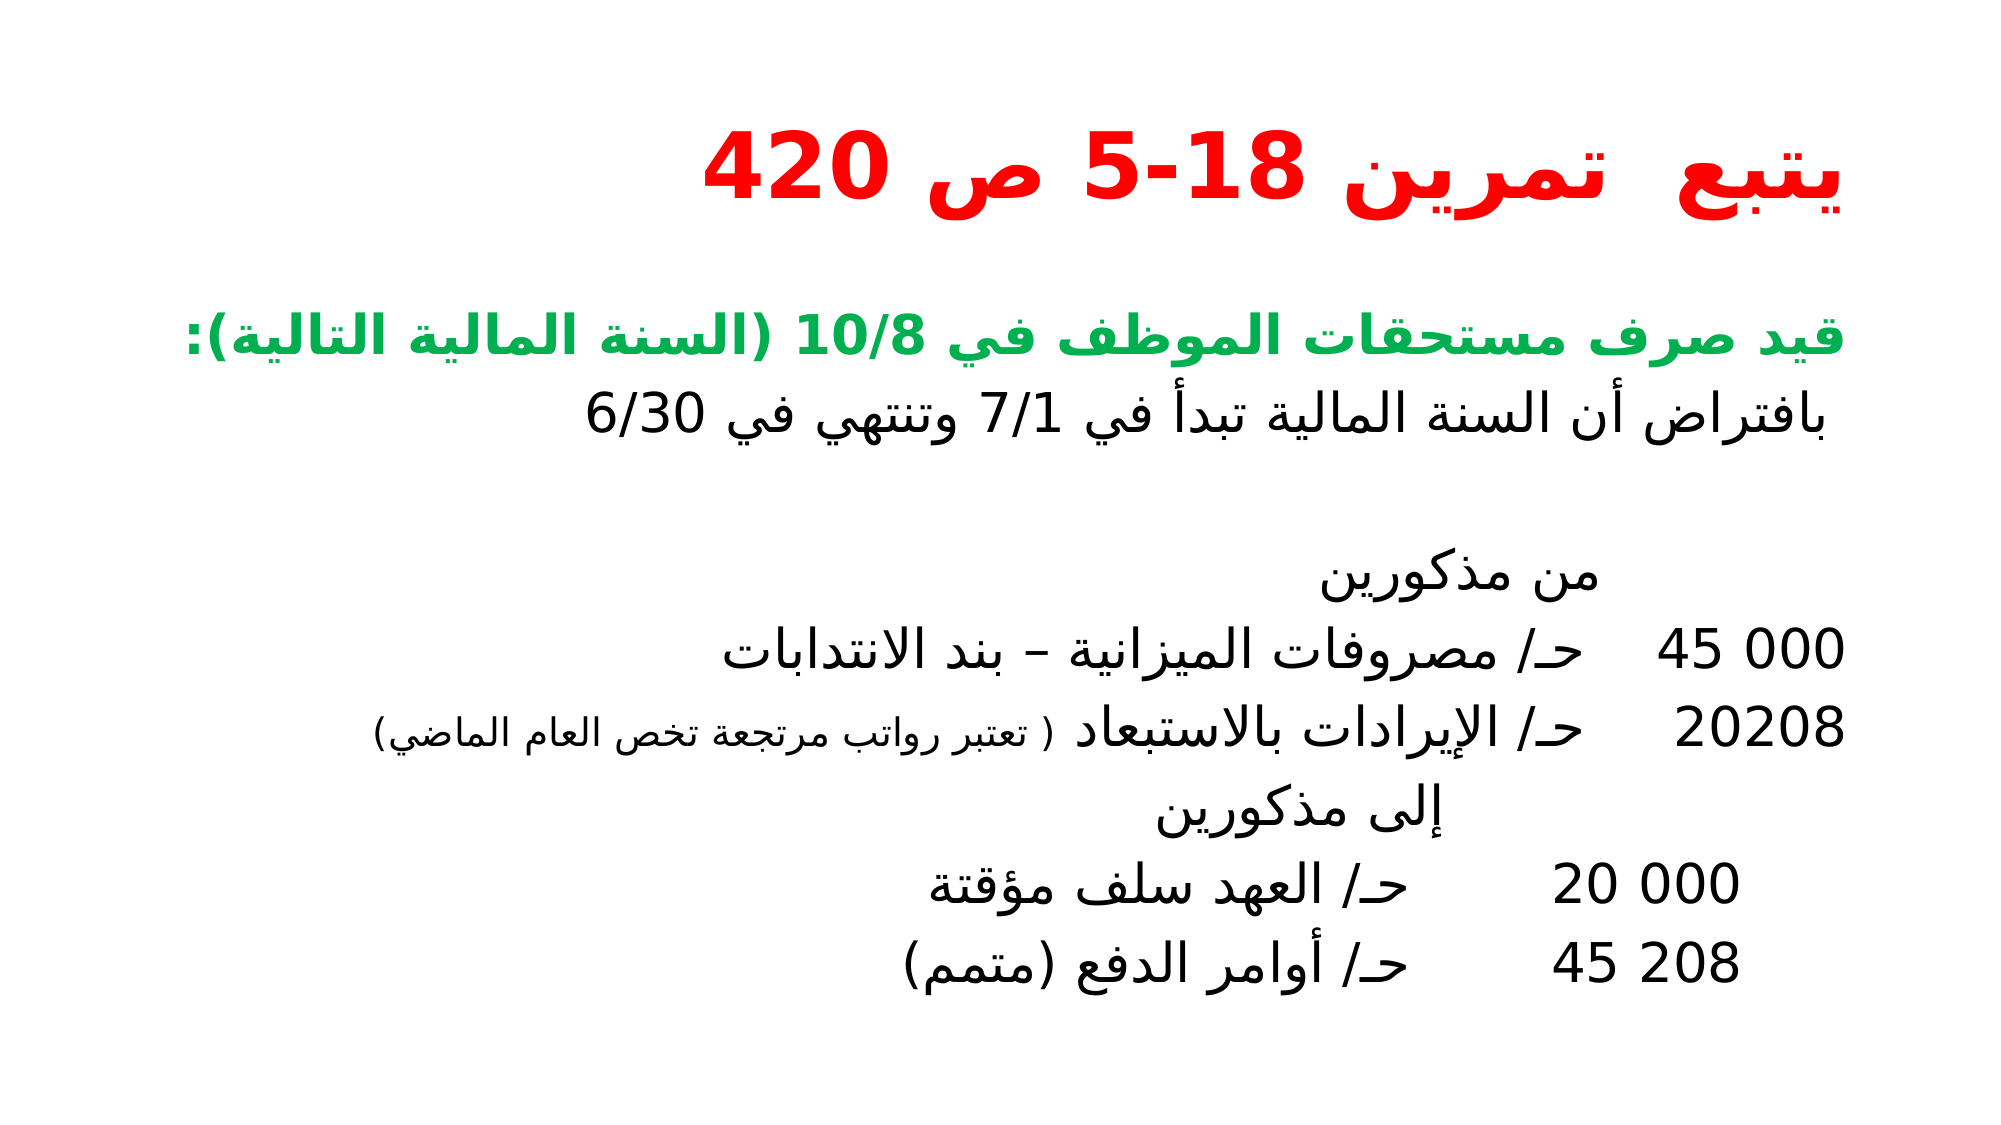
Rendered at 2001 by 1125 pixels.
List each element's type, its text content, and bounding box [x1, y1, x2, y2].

list قيد صرف مستحقات الموظف في 10/8 (السنة المالية التالية): بافتراض أن السنة المالية تبدأ في 7/1 وتنتهي في 6/30 من مذكورين 000 45 حـ/ مصروفات الميزانية – بند الانتدابات 20208 حـ/ الإيرادات بالاستبعاد ( تعتبر رواتب مرتجعة تخص العام الماضي) إلى مذكورين 000 20 حـ/ العهد سلف مؤقتة 208 45 حـ/ أوامر الدفع (متمم) [137, 299, 1863, 1014]
title يتبع تمرين 18-5 ص 420 [137, 59, 1863, 278]
